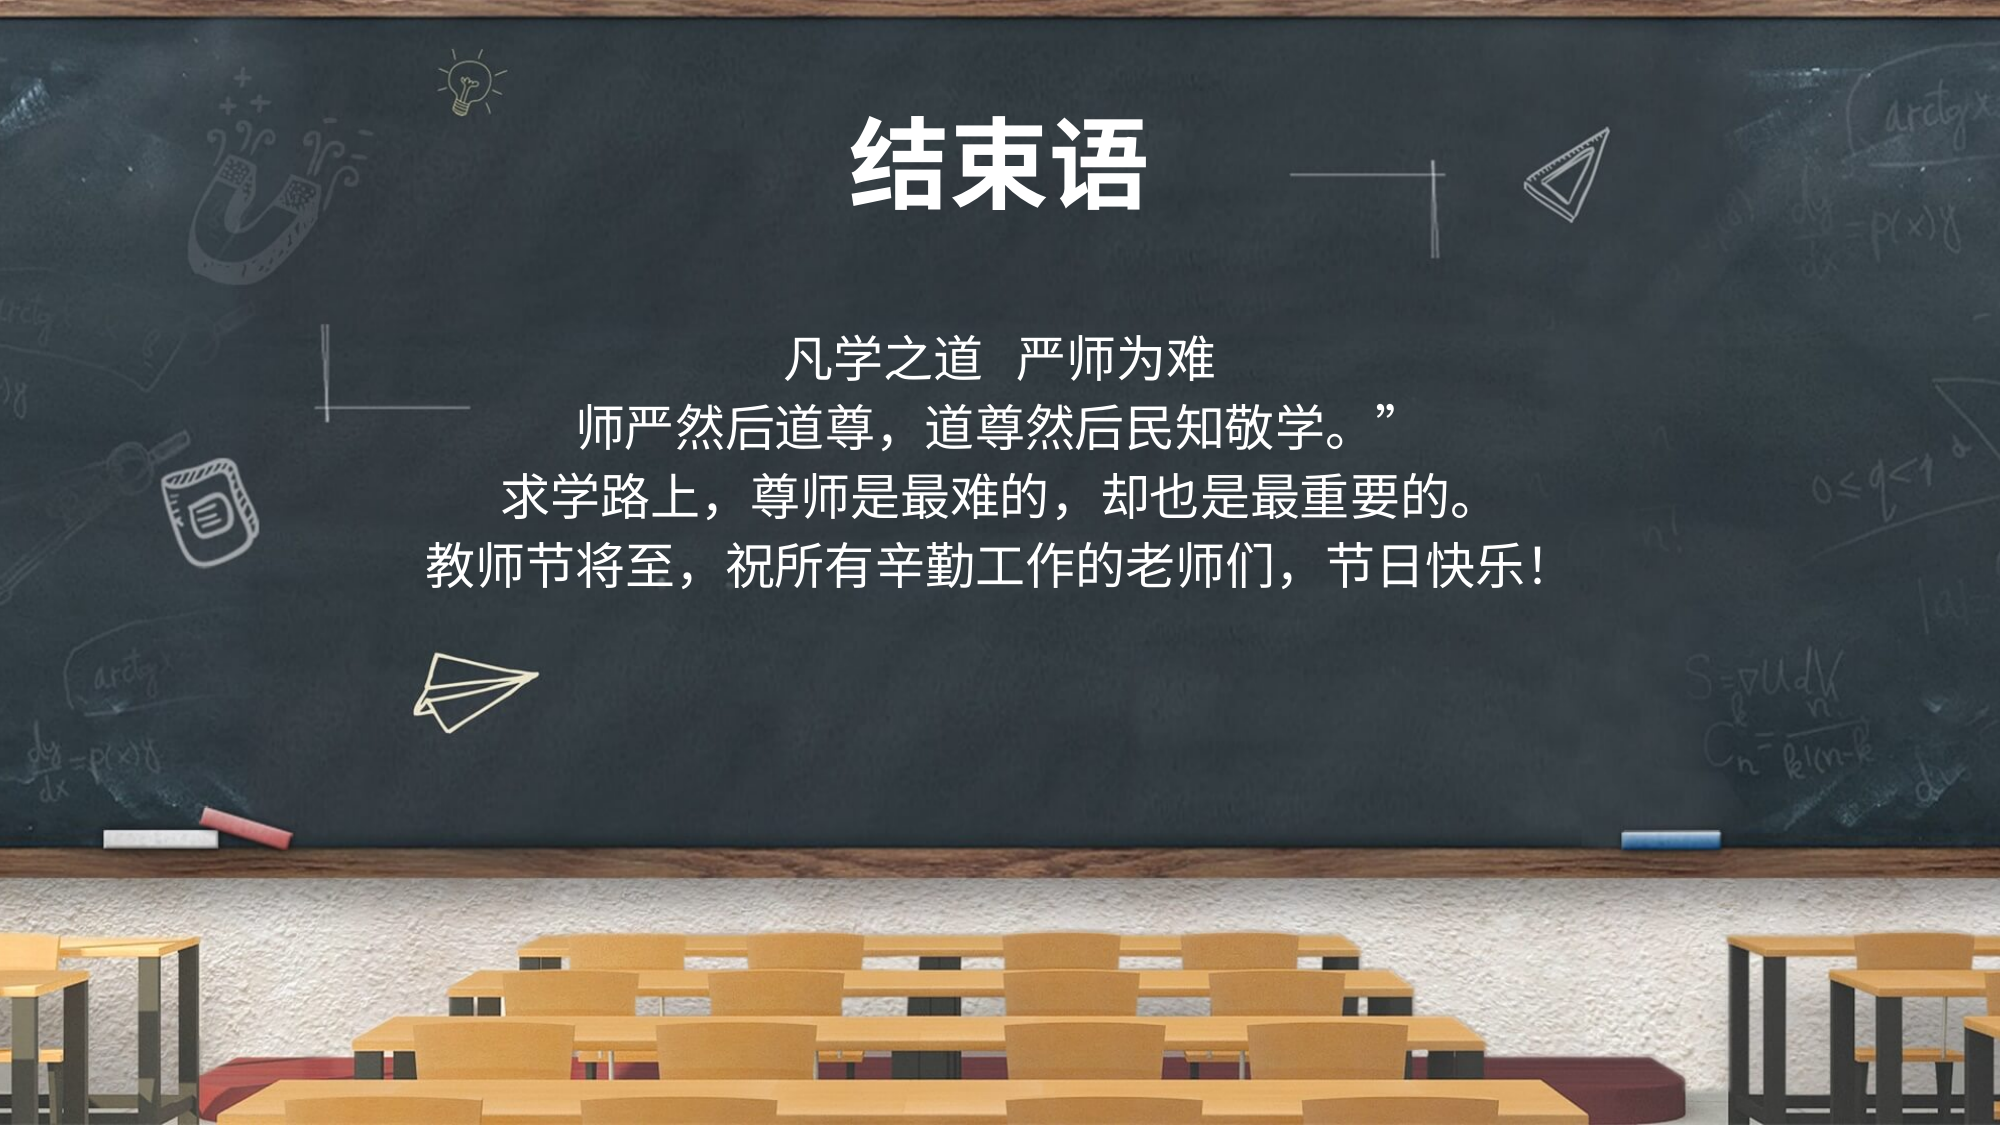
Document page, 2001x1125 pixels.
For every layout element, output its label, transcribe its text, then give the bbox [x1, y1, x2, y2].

text_box 凡学之道 严师为难 师严然后道尊，道尊然后民知敬学。” 求学路上，尊师是最难的，却也是最重要的。 教师节将至，祝所有辛勤工作的老师们，节日快乐！ [258, 311, 1742, 602]
text_box 结束语 [835, 94, 1165, 230]
picture [0, 0, 2000, 1125]
